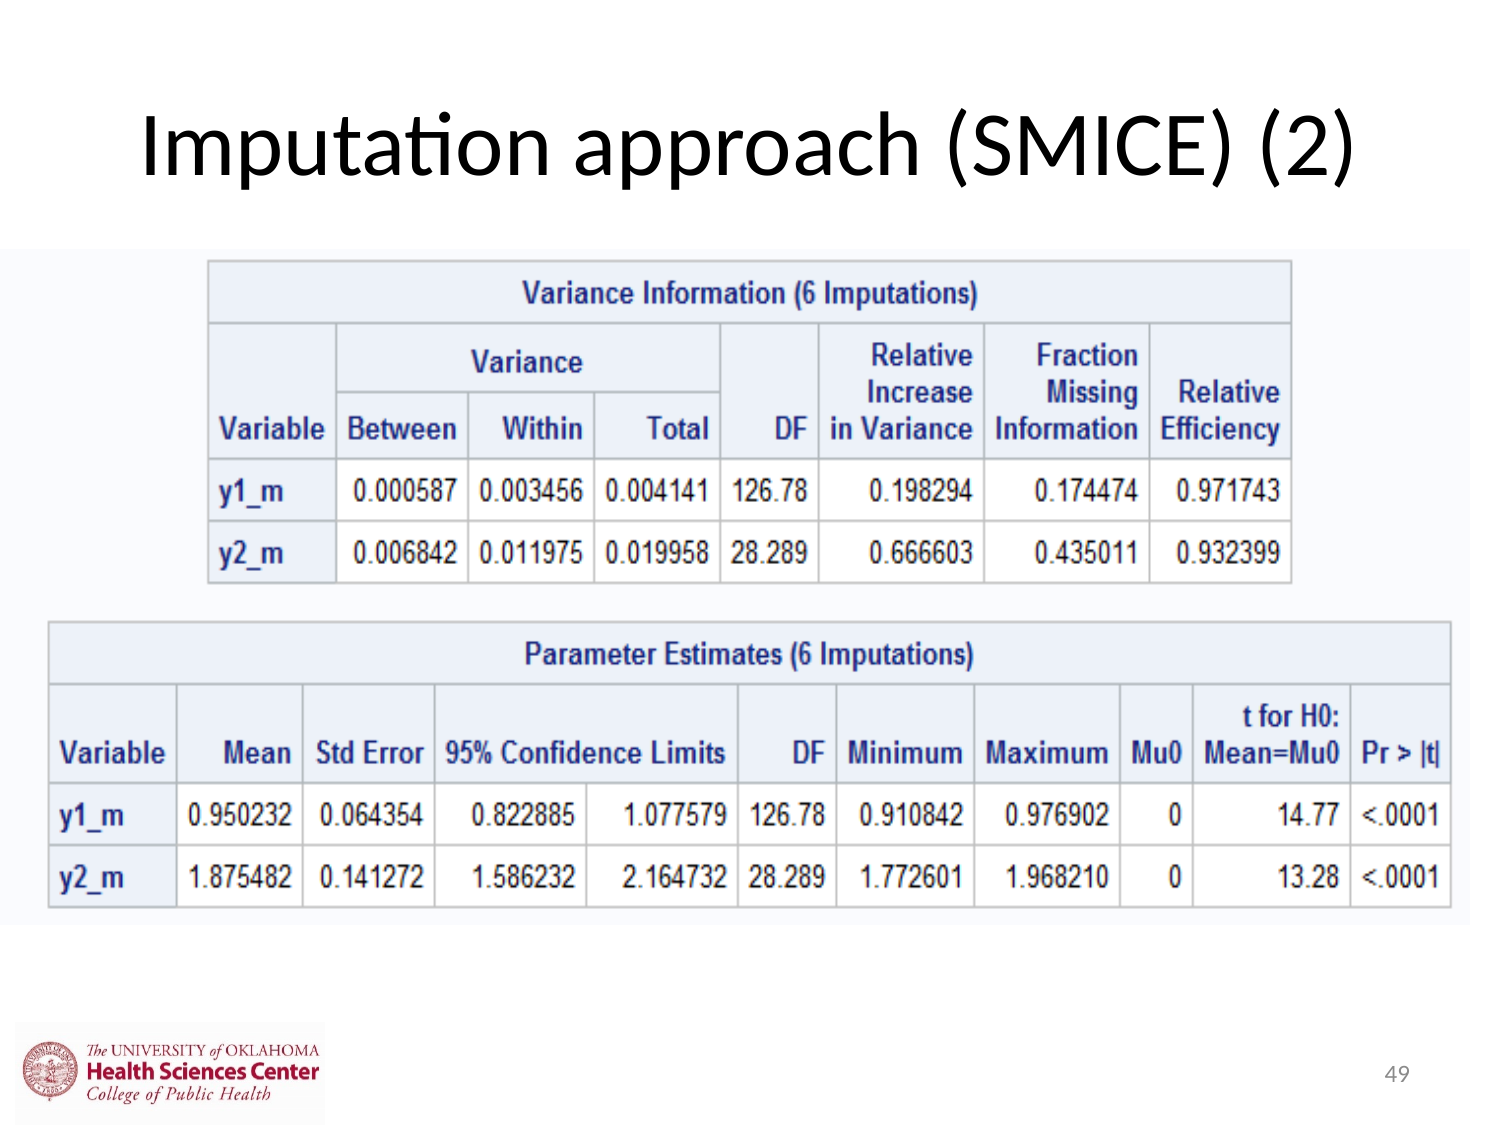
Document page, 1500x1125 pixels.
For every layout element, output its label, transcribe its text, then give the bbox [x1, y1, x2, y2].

picture [15, 1022, 325, 1125]
slide_number 49 [1074, 1042, 1425, 1103]
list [0, 249, 1470, 926]
title Imputation approach (SMICE) (2) [75, 45, 1425, 233]
